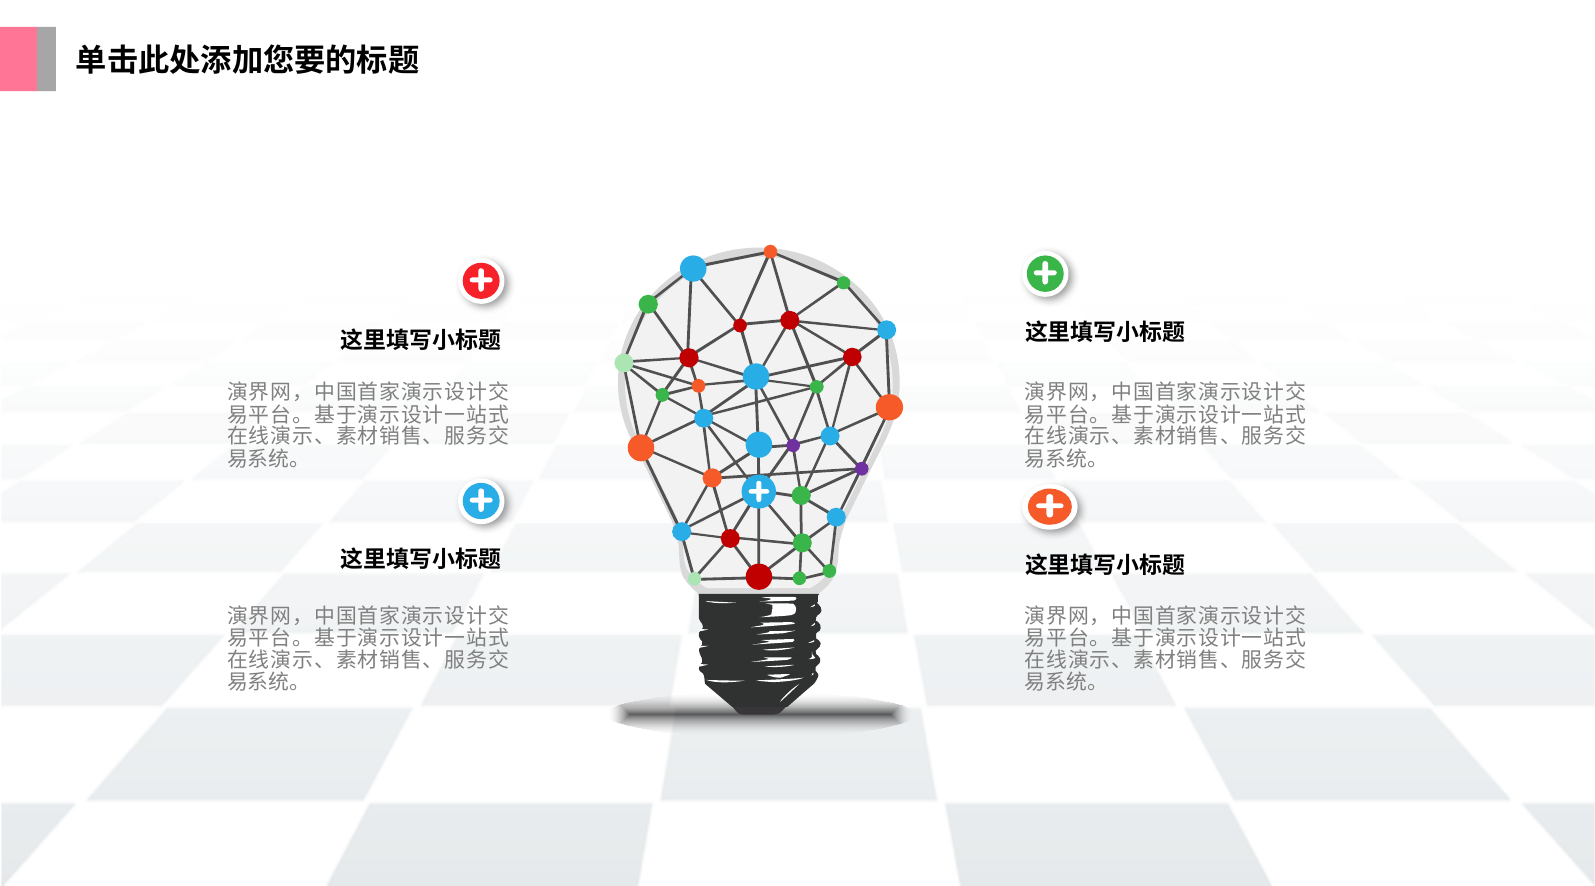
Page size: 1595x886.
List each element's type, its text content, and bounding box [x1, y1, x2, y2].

text_box 这里填写小标题 [324, 318, 561, 362]
picture [0, 0, 1595, 886]
text_box 演界网，中国首家演示设计交易平台。基于演示设计一站式在线演示、素材销售、服务交易系统。 [1009, 374, 1323, 479]
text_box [614, 244, 904, 591]
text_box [617, 596, 900, 715]
text_box 这里填写小标题 [1009, 543, 1235, 586]
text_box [457, 478, 505, 525]
text_box 演界网，中国首家演示设计交易平台。基于演示设计一站式在线演示、素材销售、服务交易系统。 [211, 374, 525, 479]
text_box [604, 704, 915, 739]
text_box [457, 257, 505, 305]
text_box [1021, 250, 1069, 298]
text_box 演界网，中国首家演示设计交易平台。基于演示设计一站式在线演示、素材销售、服务交易系统。 [1009, 597, 1323, 702]
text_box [1021, 483, 1078, 530]
text_box 这里填写小标题 [324, 537, 562, 581]
text_box 演界网，中国首家演示设计交易平台。基于演示设计一站式在线演示、素材销售、服务交易系统。 [211, 597, 525, 702]
text_box 这里填写小标题 [1009, 310, 1235, 353]
